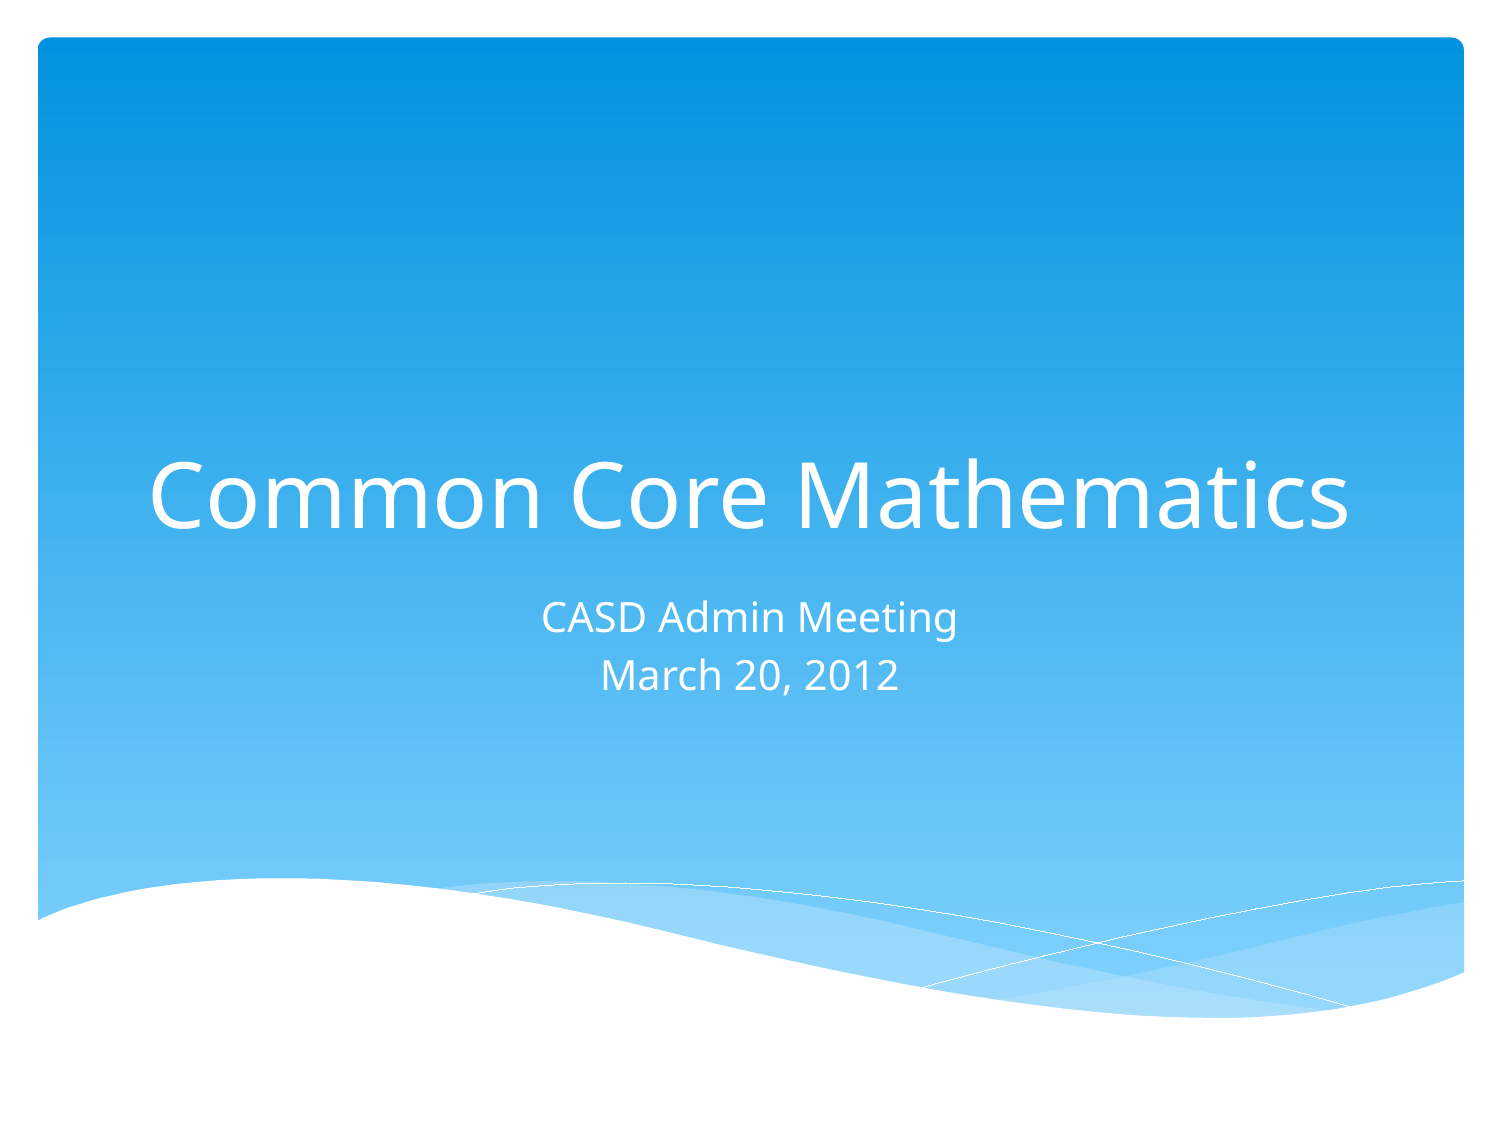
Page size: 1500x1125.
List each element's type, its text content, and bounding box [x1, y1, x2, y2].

title Common Core Mathematics [112, 262, 1388, 555]
subtitle CASD Admin Meeting March 20, 2012 [225, 583, 1275, 825]
